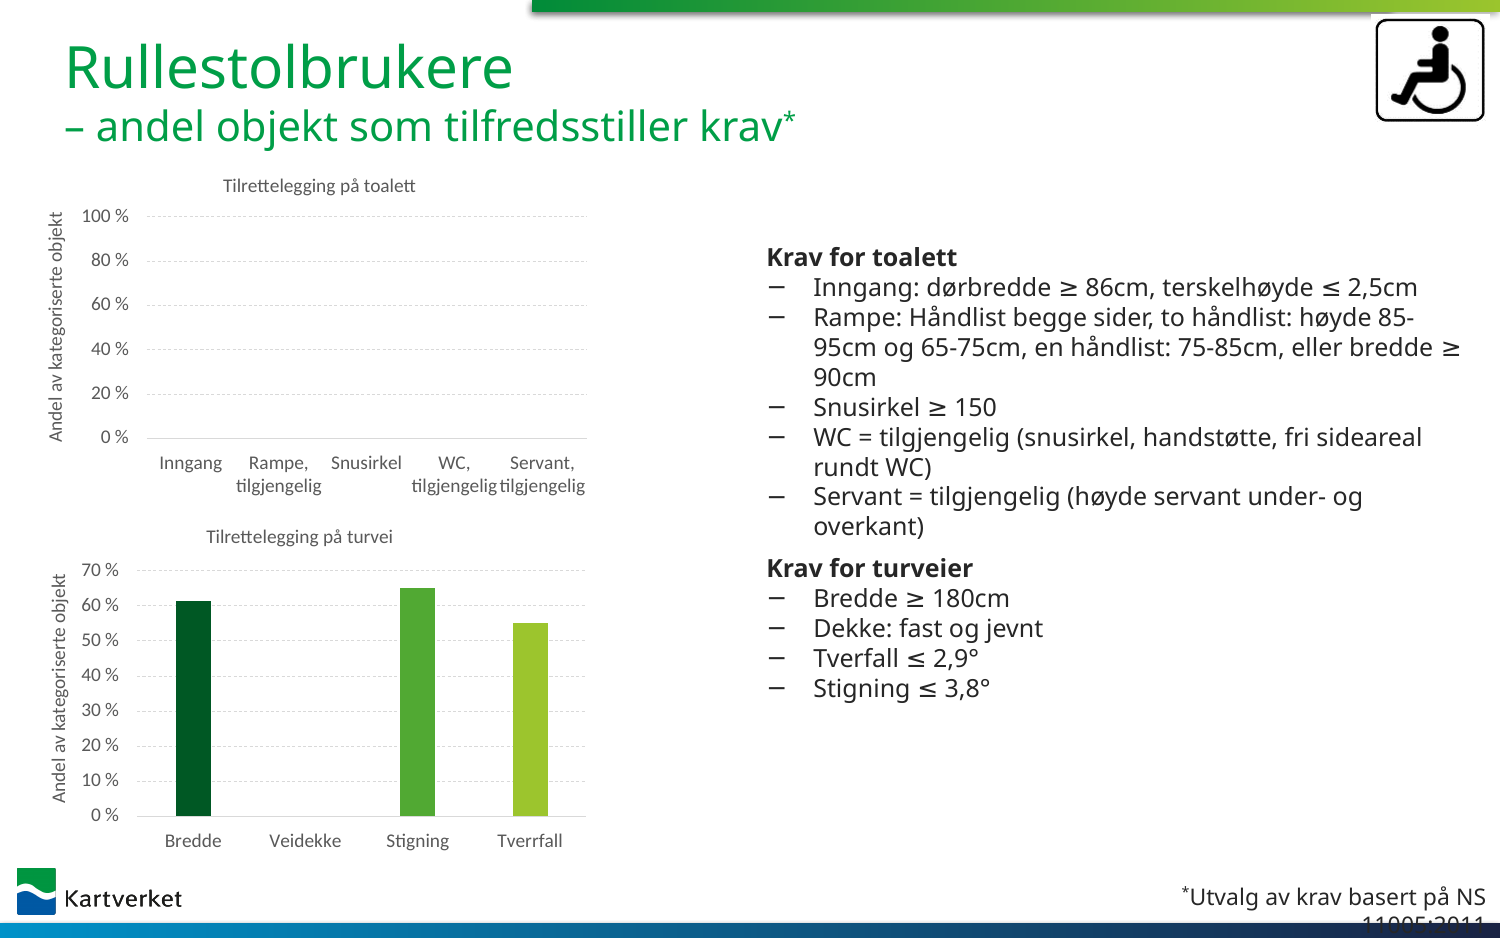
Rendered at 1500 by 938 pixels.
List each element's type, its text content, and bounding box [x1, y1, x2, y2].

picture [41, 166, 598, 505]
picture [1371, 13, 1491, 127]
text_box *Utvalg av krav basert på NS 11005:2011 [1068, 873, 1500, 938]
text_box Krav for turveier Bredde ≥ 180cm Dekke: fast og jevnt Tverfall ≤ 2,9° Stigning ≤ 3,8° [751, 545, 1483, 710]
picture [41, 520, 598, 859]
text_box Krav for toalett Inngang: dørbredde ≥ 86cm, terskelhøyde ≤ 2,5cm Rampe: Håndlist begge sider, to håndlist: høyde 85-95cm og 65-75cm, en håndlist: 75-85cm, eller bredde ≥ 90cm Snusirkel ≥ 150 WC = tilgjengelig (snusirkel, handstøtte, fri sideareal rundt WC) Servant = tilgjengelig (høyde servant under- og overkant) [751, 234, 1483, 545]
text_box Rullestolbrukere – andel objekt som tilfredsstiller krav* [49, 14, 1431, 158]
